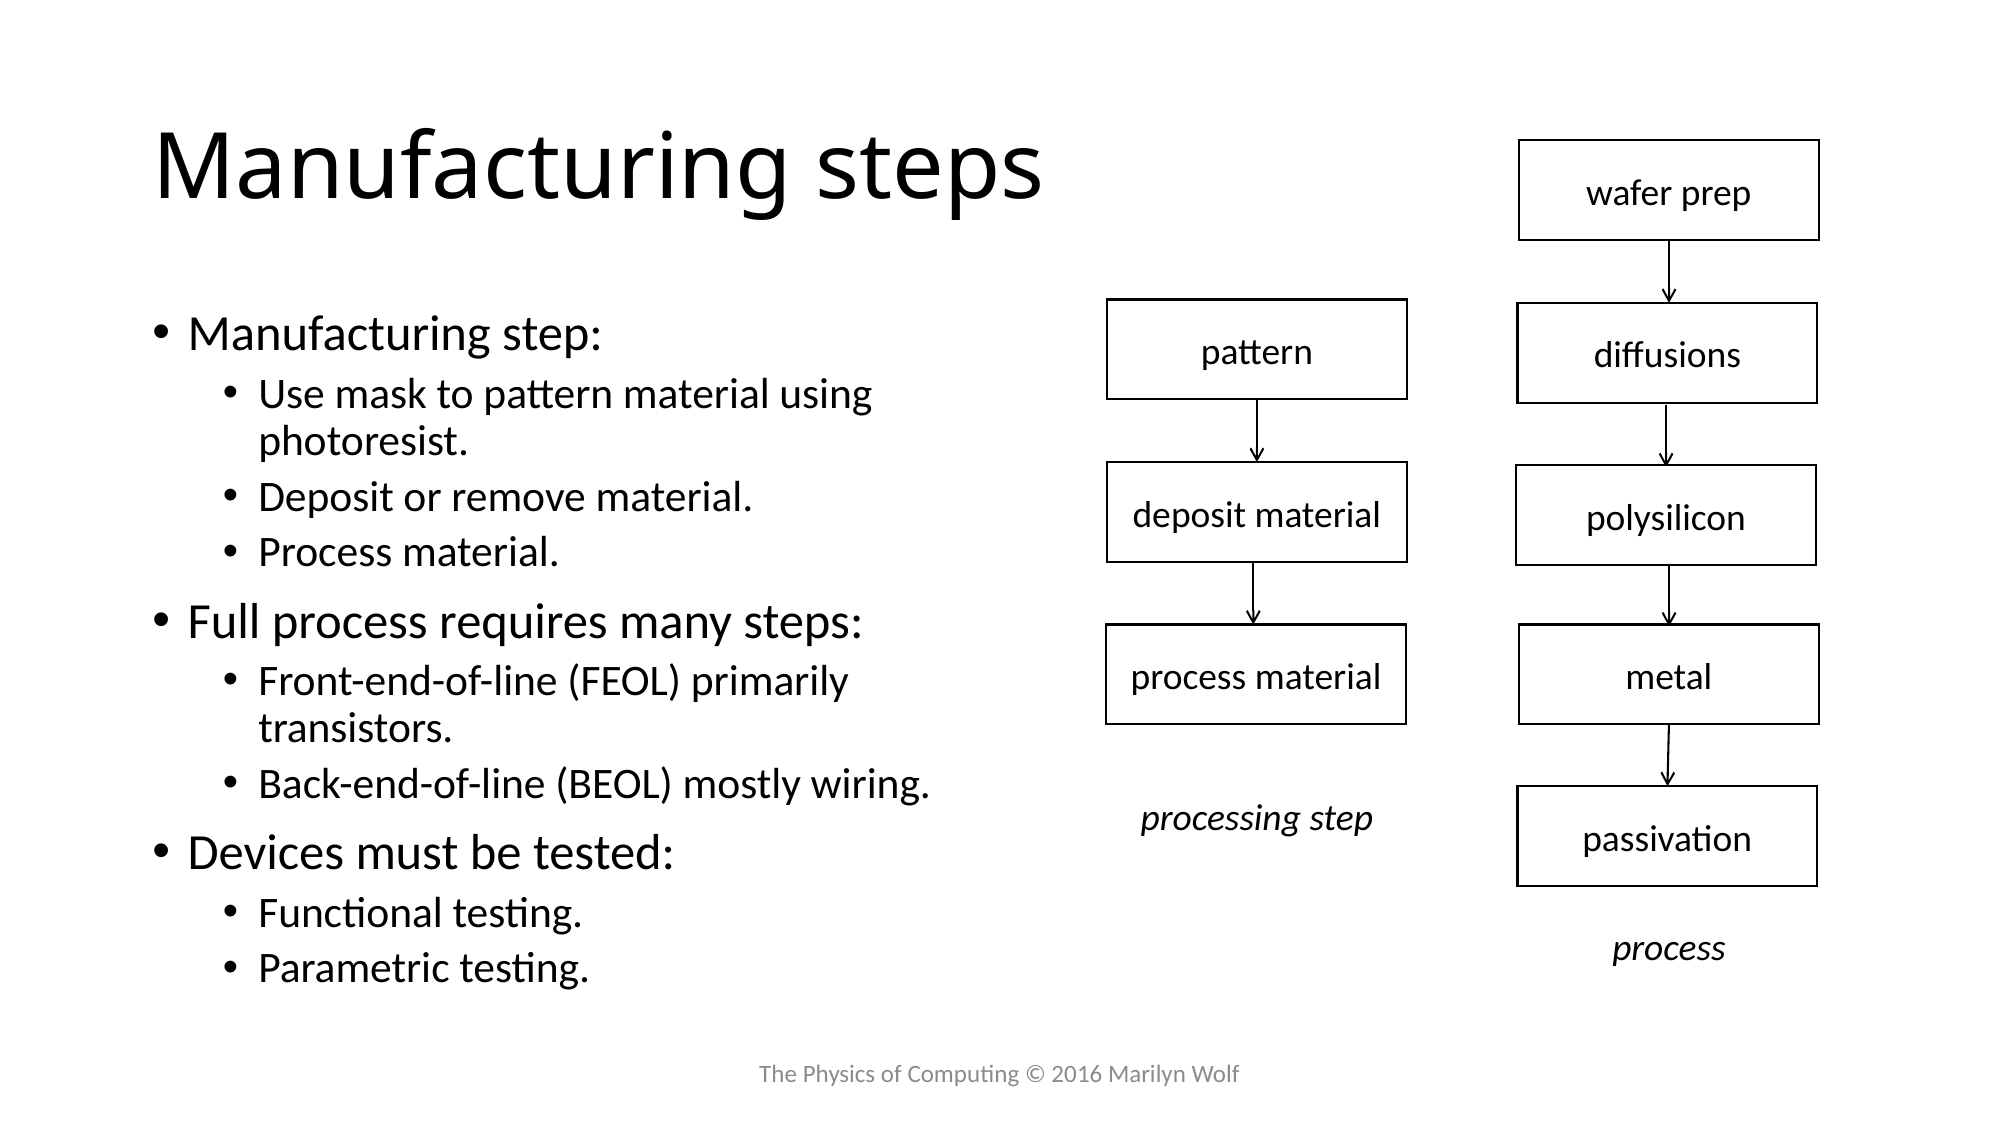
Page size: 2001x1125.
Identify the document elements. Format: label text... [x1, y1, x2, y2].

text_box metal [1518, 623, 1820, 725]
text_box processing step [1125, 785, 1389, 846]
text_box process [1597, 915, 1741, 975]
list Manufacturing step: Use mask to pattern material using photoresist. Deposit or remove material. Process material. Full process requires many steps: Front-end-of-line (FEOL) primarily transistors. Back-end-of-line (BEOL) mostly wiring. Devices must be tested: Functional testing. Parametric testing. [137, 299, 988, 1014]
title Manufacturing steps [137, 59, 1863, 278]
text_box pattern [1106, 298, 1408, 400]
text_box diffusions [1516, 302, 1818, 404]
footer The Physics of Computing © 2016 Marilyn Wolf [662, 1042, 1338, 1103]
text_box polysilicon [1515, 464, 1817, 566]
text_box wafer prep [1518, 139, 1820, 241]
text_box passivation [1516, 785, 1818, 887]
text_box deposit material [1106, 461, 1408, 563]
text_box process material [1105, 623, 1407, 725]
